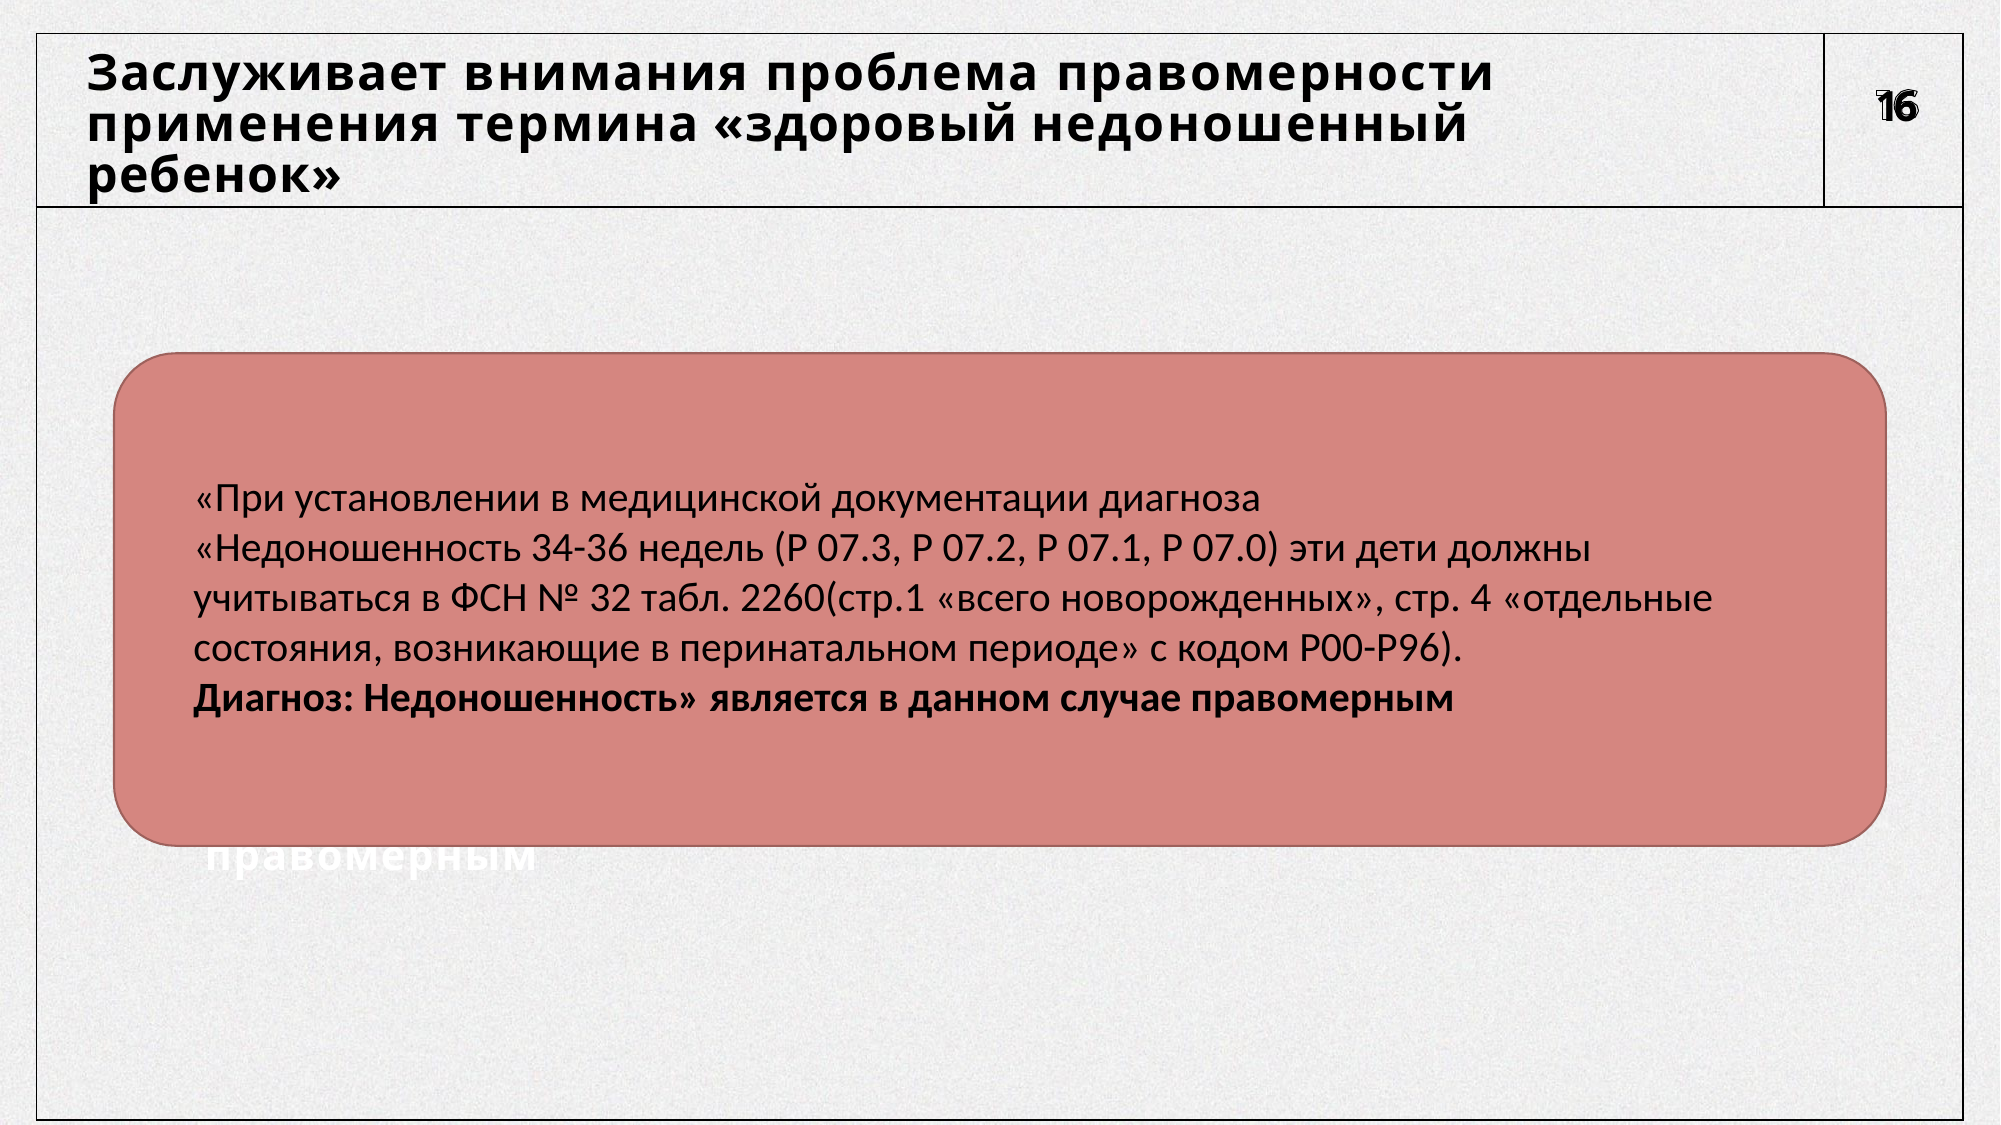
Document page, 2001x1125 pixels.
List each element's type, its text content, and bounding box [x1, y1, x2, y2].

table_cell «При установлении в медицинской документации диагноза «Недоношенность 34-36 недель (P 07.3, P 07.2, P 07.1, P 07.0) эти дети должны учитываться в ФСН № 32 табл. 2260(стр.1 «всего новорожденных», стр. 4 «отдельные состояния, возникающие в перинатальном периоде» с кодом P00-P96). Диагноз: Недоношенность» является в данном случае правомерным [37, 208, 1962, 1119]
table_header Заслуживает внимания проблема правомерности применения термина «здоровый недоношенный ребенок» [37, 34, 1823, 206]
text_box [1876, 90, 1890, 120]
text_box [1894, 89, 1919, 120]
picture [0, 0, 2000, 1125]
table_header 16 [1825, 34, 1962, 206]
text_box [112, 351, 1888, 848]
